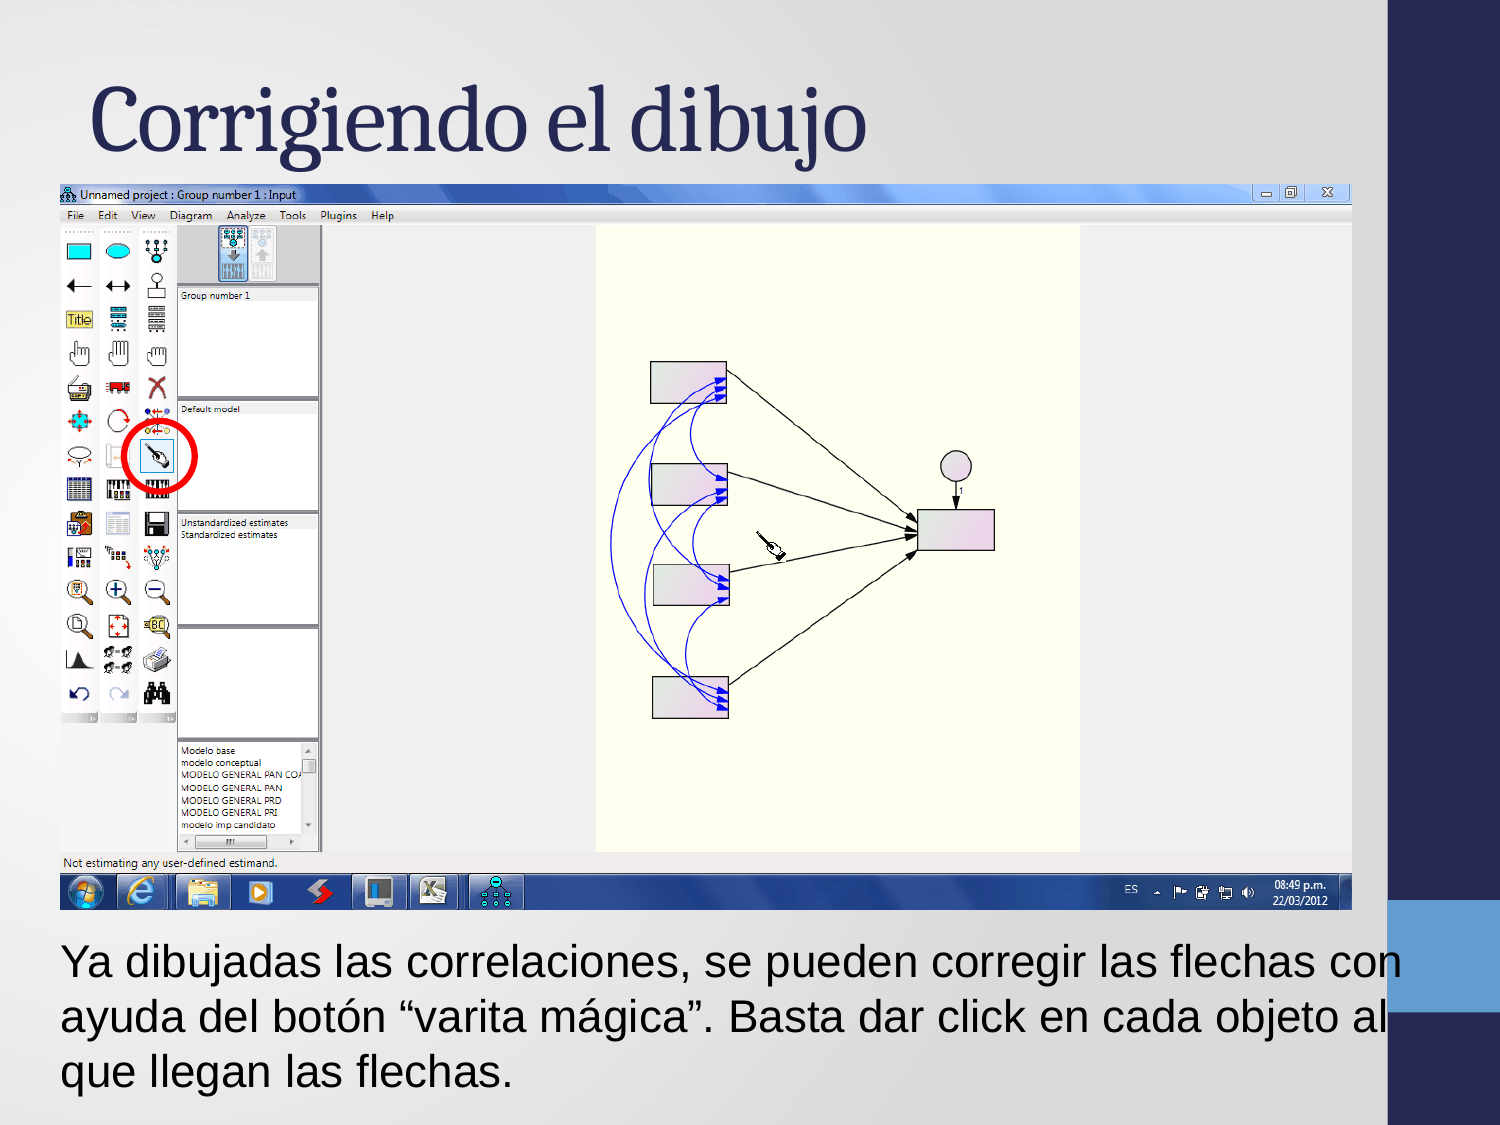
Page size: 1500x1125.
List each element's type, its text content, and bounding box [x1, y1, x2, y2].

text_box Ya dibujadas las correlaciones, se pueden corregir las flechas con ayuda del botón “varita mágica”. Basta dar click en cada objeto al que llegan las flechas. [46, 924, 1471, 1104]
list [60, 184, 1352, 911]
title Corrigiendo el dibujo [75, 19, 1425, 207]
